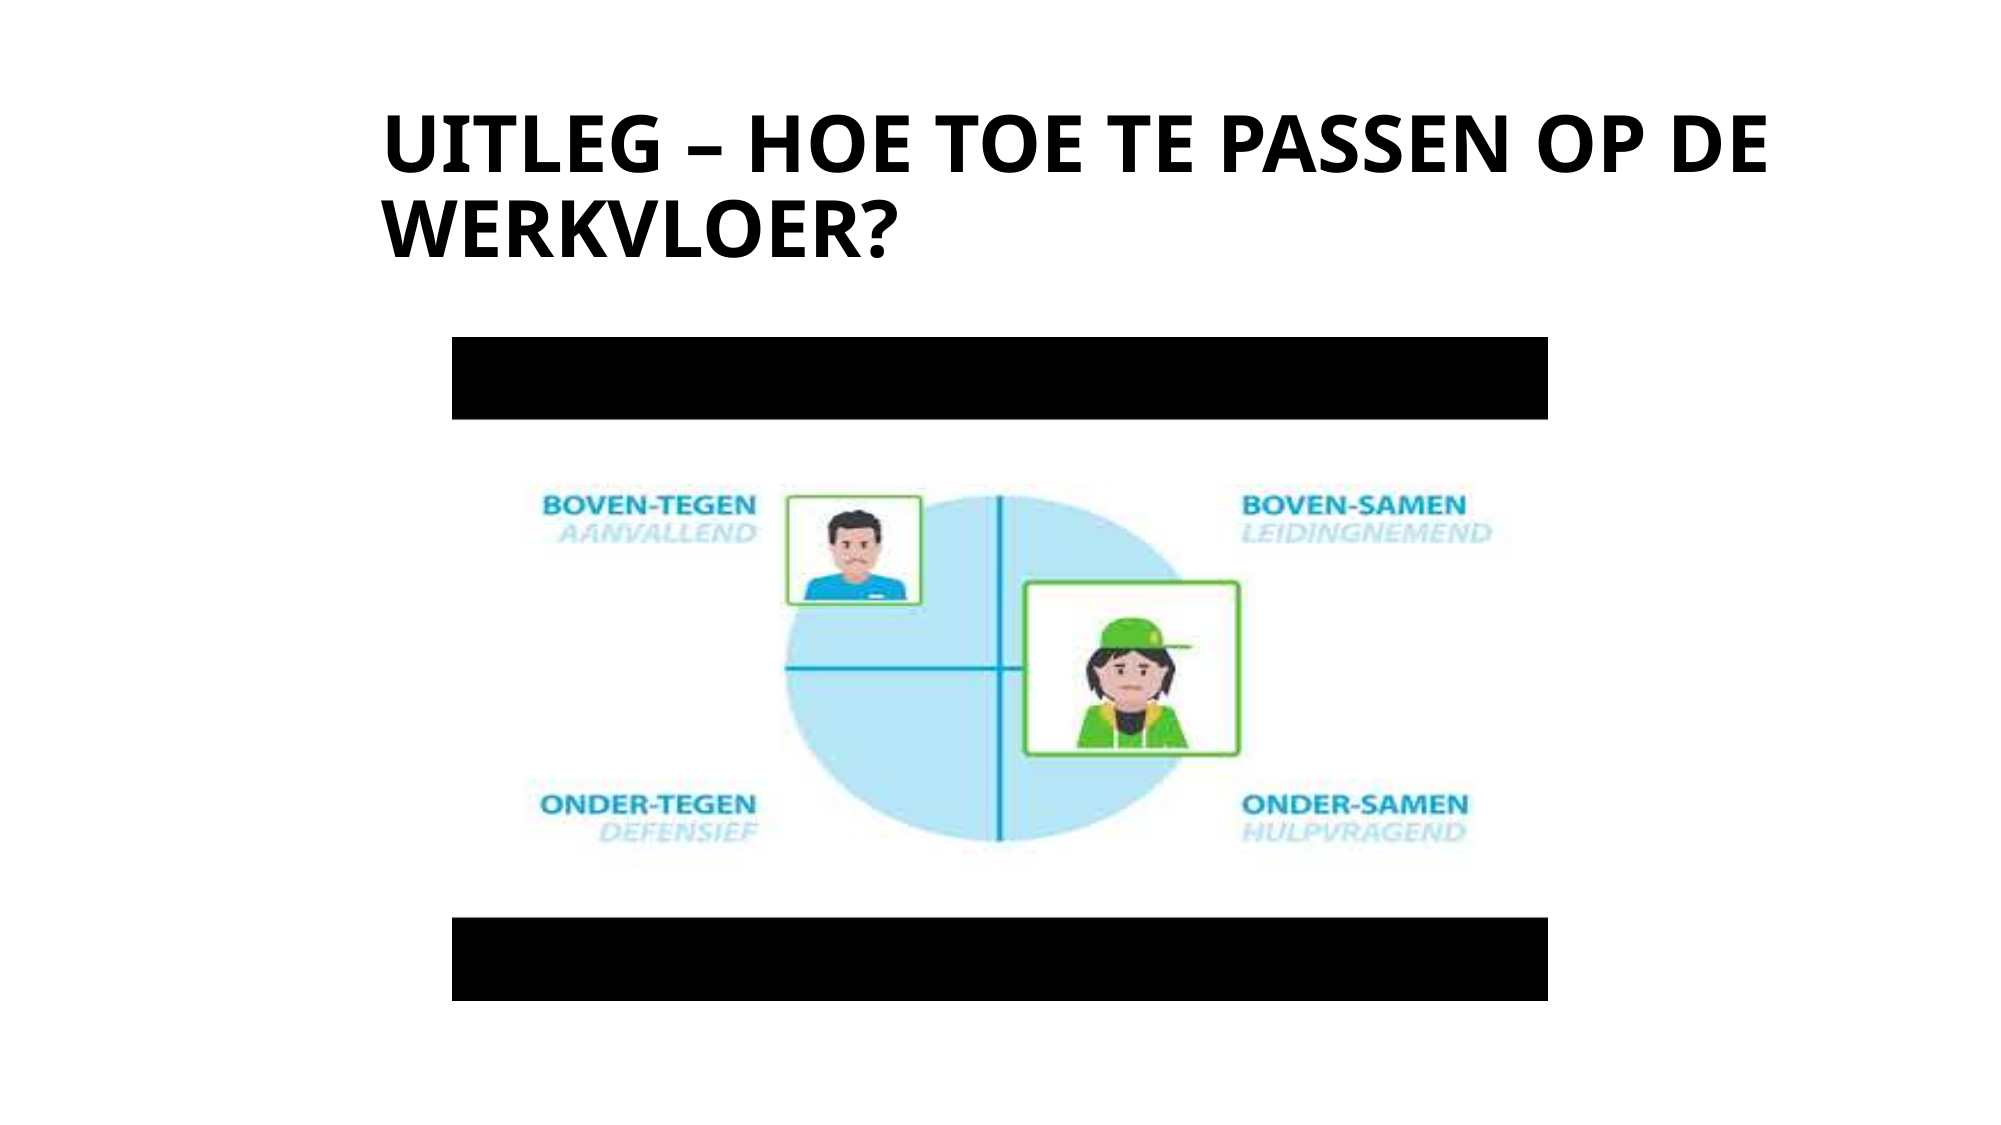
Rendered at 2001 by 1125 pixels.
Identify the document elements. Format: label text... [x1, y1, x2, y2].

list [451, 336, 1549, 1002]
title Uitleg – hoe toe te passen op de werkvloer? [366, 59, 1924, 319]
